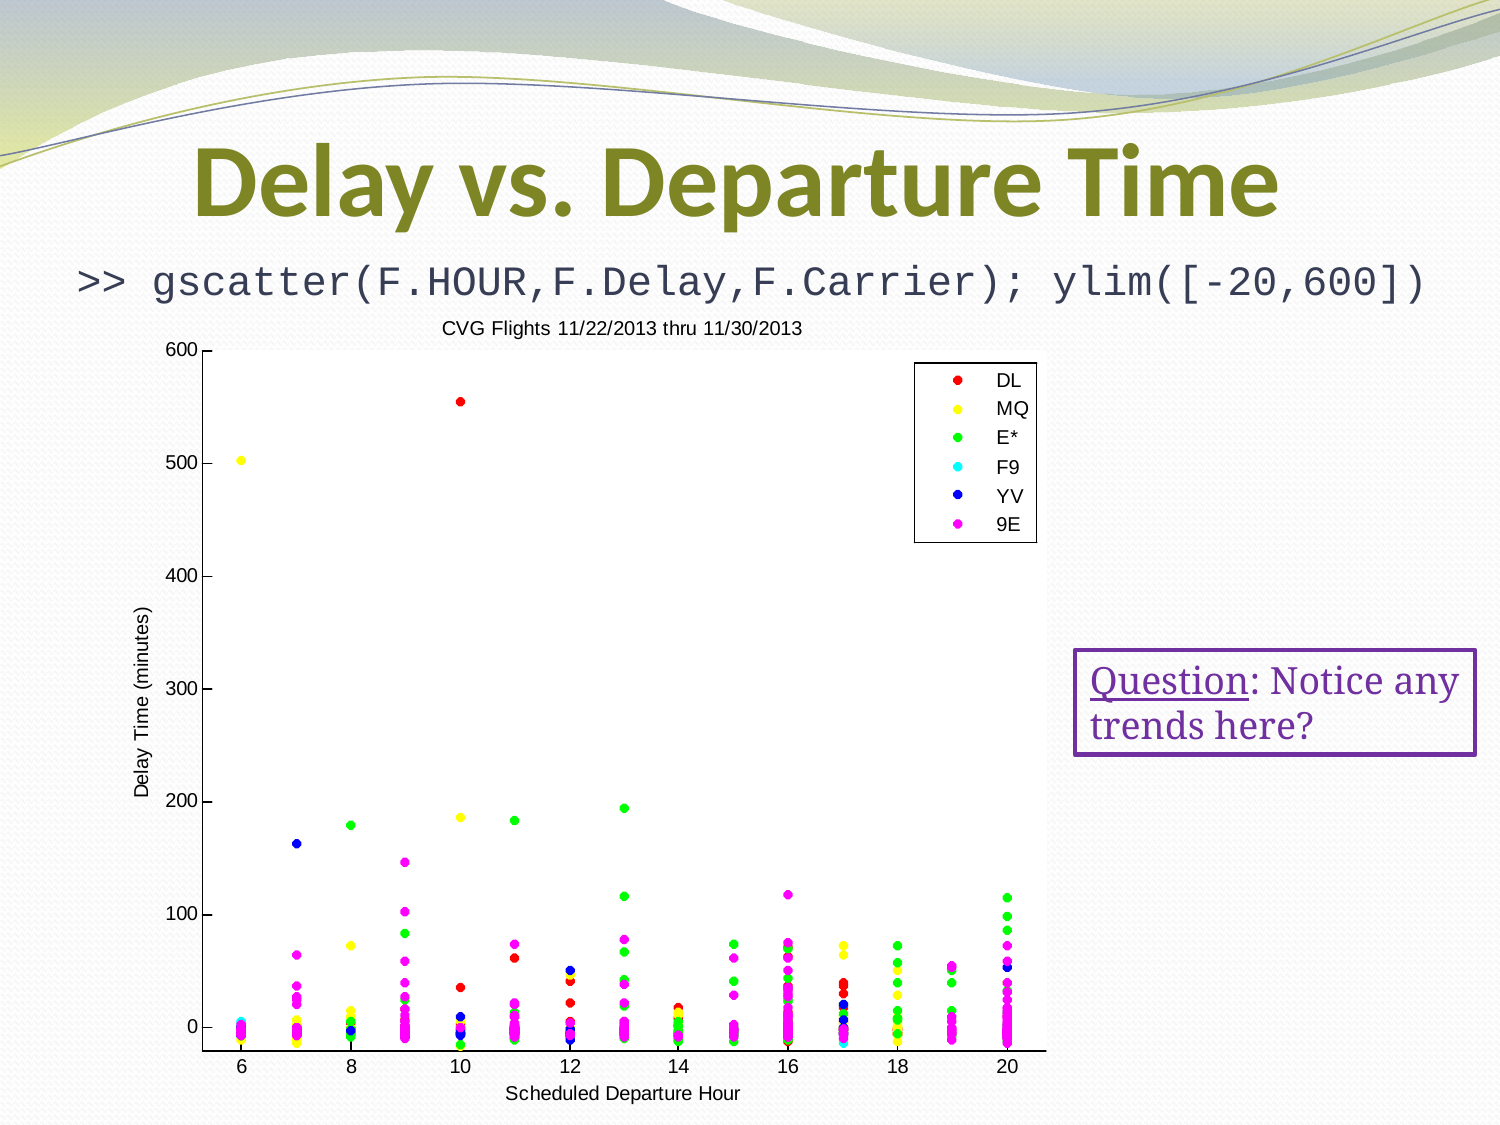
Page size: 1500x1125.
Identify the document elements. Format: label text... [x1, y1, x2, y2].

text_box >> gscatter(F.HOUR,F.Delay,F.Carrier); ylim([-20,600]) [61, 246, 1463, 312]
text_box Question: Notice any trends here? [1156, 649, 1475, 755]
title Delay vs. Departure Time [0, 50, 1475, 238]
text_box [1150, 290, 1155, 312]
picture [61, 287, 1150, 1125]
